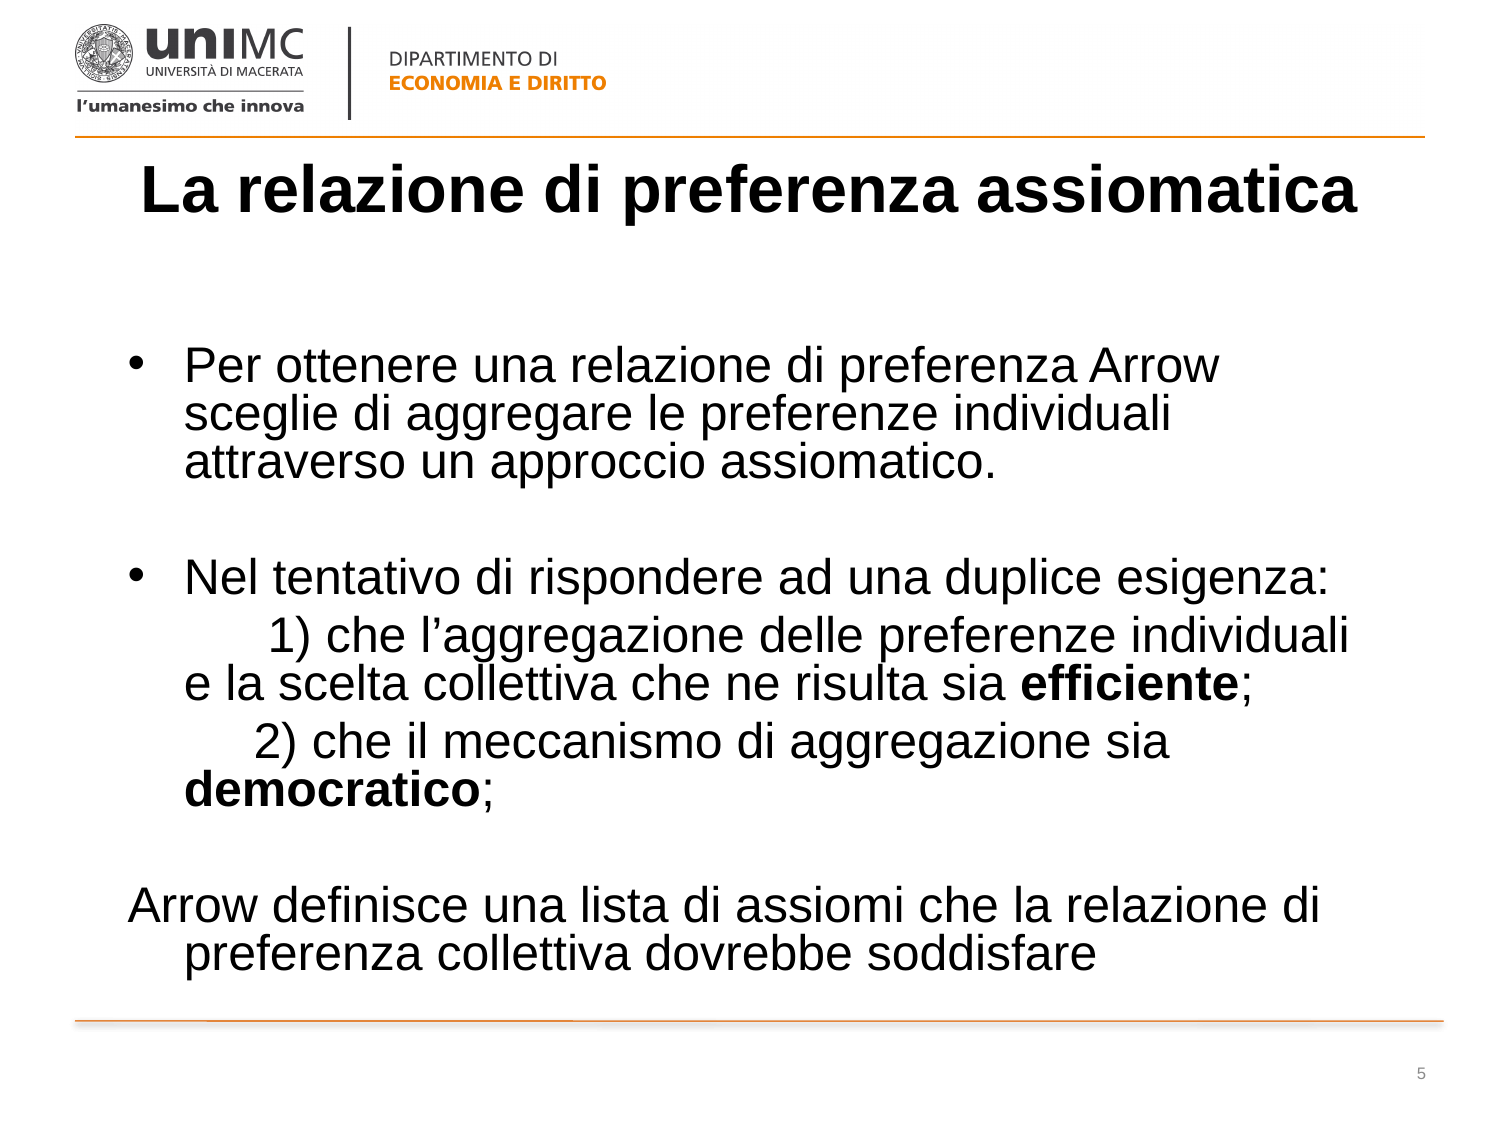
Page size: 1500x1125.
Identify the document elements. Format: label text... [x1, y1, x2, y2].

slide_number 5 [1091, 1042, 1442, 1103]
title La relazione di preferenza assiomatica [112, 133, 1388, 240]
picture [75, 24, 1425, 138]
list Per ottenere una relazione di preferenza Arrow sceglie di aggregare le preferenze individuali attraverso un approccio assiomatico. Nel tentativo di rispondere ad una duplice esigenza: 1) che l’aggregazione delle preferenze individuali e la scelta collettiva che ne risulta sia efficiente; 2) che il meccanismo di aggregazione sia democratico; Arrow definisce una lista di assiomi che la relazione di preferenza collettiva dovrebbe soddisfare [112, 267, 1388, 1000]
